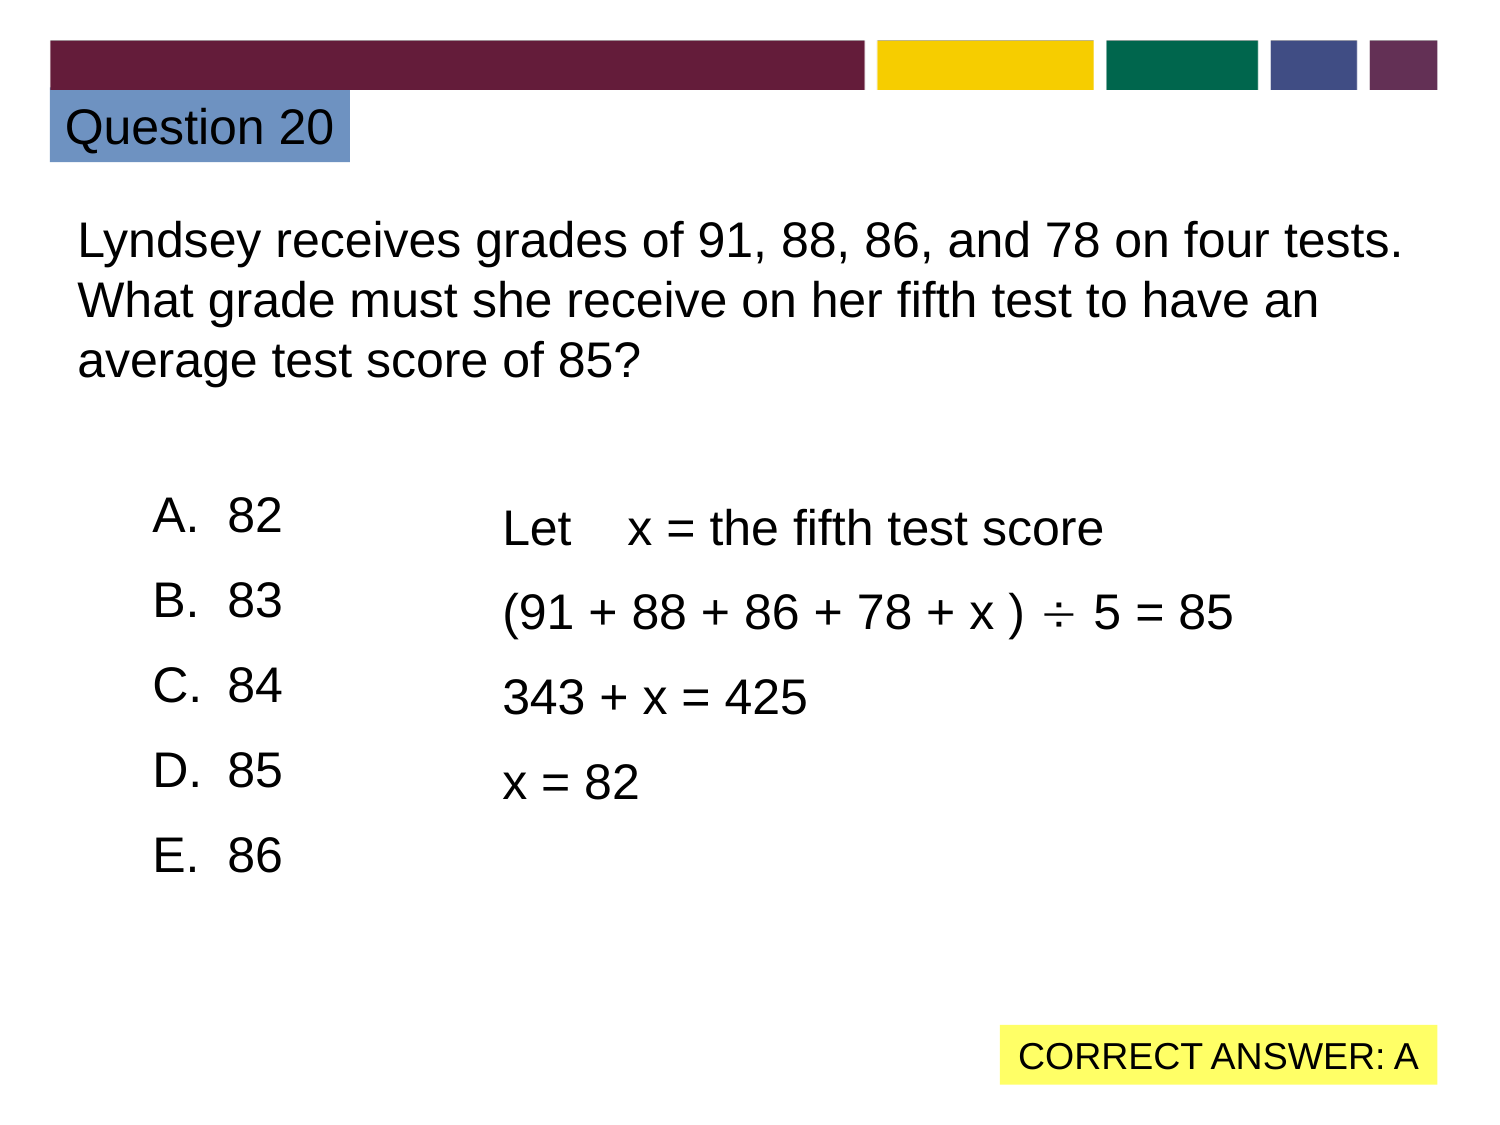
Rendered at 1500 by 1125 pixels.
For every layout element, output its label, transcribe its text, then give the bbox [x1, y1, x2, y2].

text_box Let x = the fifth test score (91 + 88 + 86 + 78 + x )  5 = 85 343 + x = 425 x = 82 [487, 487, 1500, 818]
picture [37, 24, 1438, 90]
text_box Lyndsey receives grades of 91, 88, 86, and 78 on four tests. What grade must she receive on her fifth test to have an average test score of 85? [62, 199, 1438, 395]
text_box Question 20 [49, 98, 350, 163]
text_box CORRECT ANSWER: A [999, 1024, 1438, 1085]
text_box 82 83 84 85 86 [137, 474, 388, 890]
